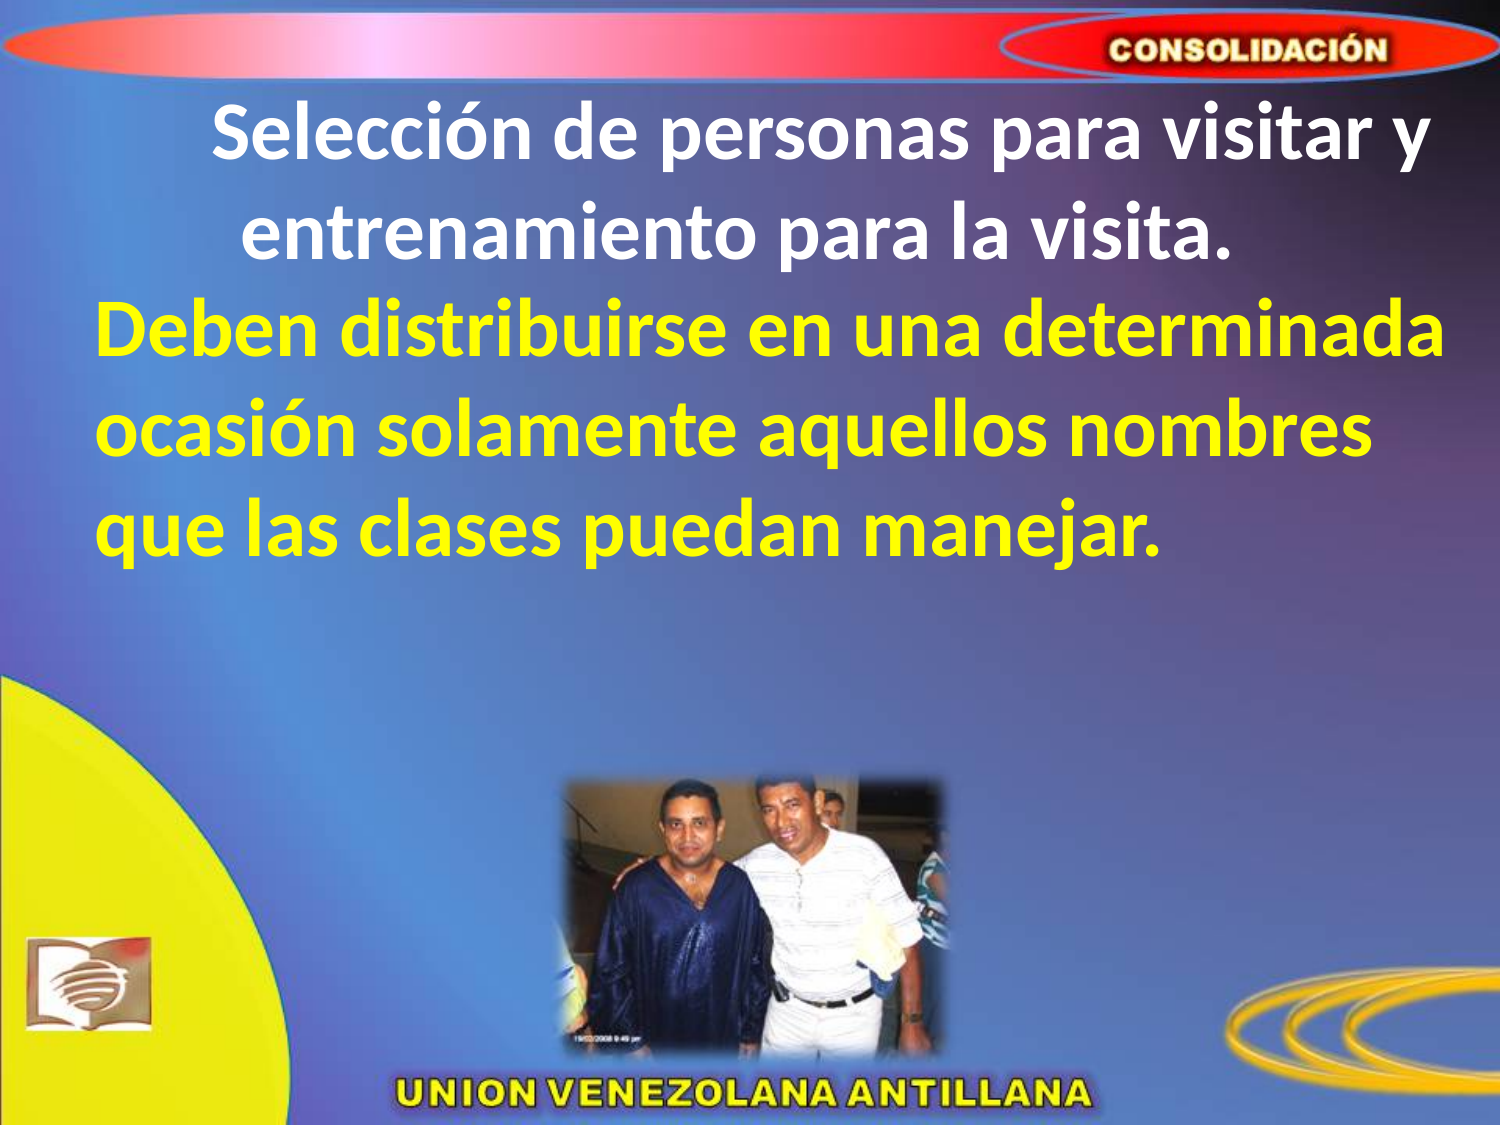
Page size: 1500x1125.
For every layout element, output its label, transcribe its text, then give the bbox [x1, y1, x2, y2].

title Selección de personas para visitar y entrenamiento para la visita. [0, 82, 1489, 270]
list Deben distribuirse en una determinada ocasión solamente aquellos nombres que las clases puedan manejar. [23, 270, 1465, 1008]
picture [0, 0, 1500, 1125]
